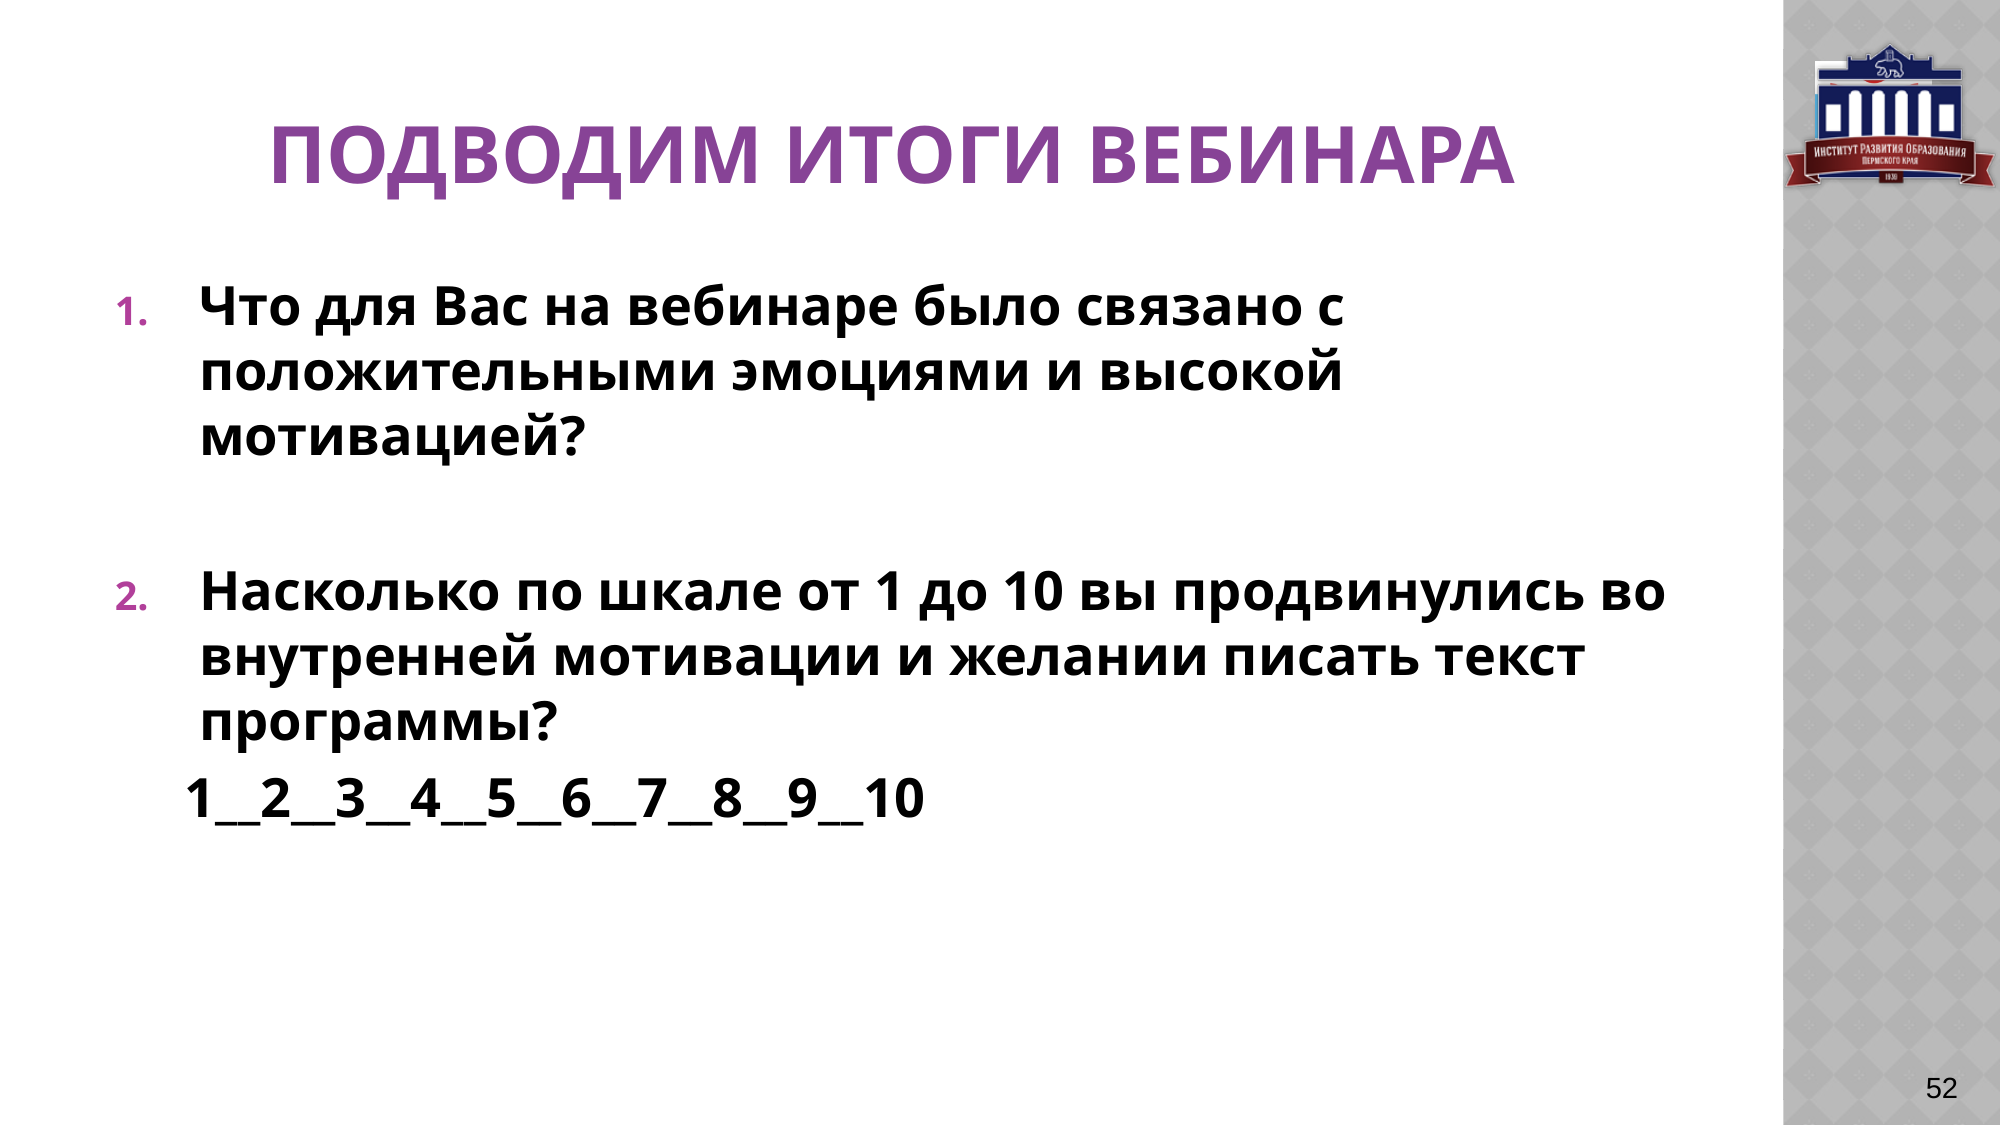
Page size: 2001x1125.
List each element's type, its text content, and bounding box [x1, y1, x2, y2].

title Подводим итоги вебинара [99, 52, 1684, 200]
picture [1780, 38, 2000, 194]
list Что для Вас на вебинаре было связано с положительными эмоциями и высокой мотивацией? Насколько по шкале от 1 до 10 вы продвинулись во внутренней мотивации и желании писать текст программы? 1__2__3__4__5__6__7__8__9__10 [99, 264, 1745, 1059]
